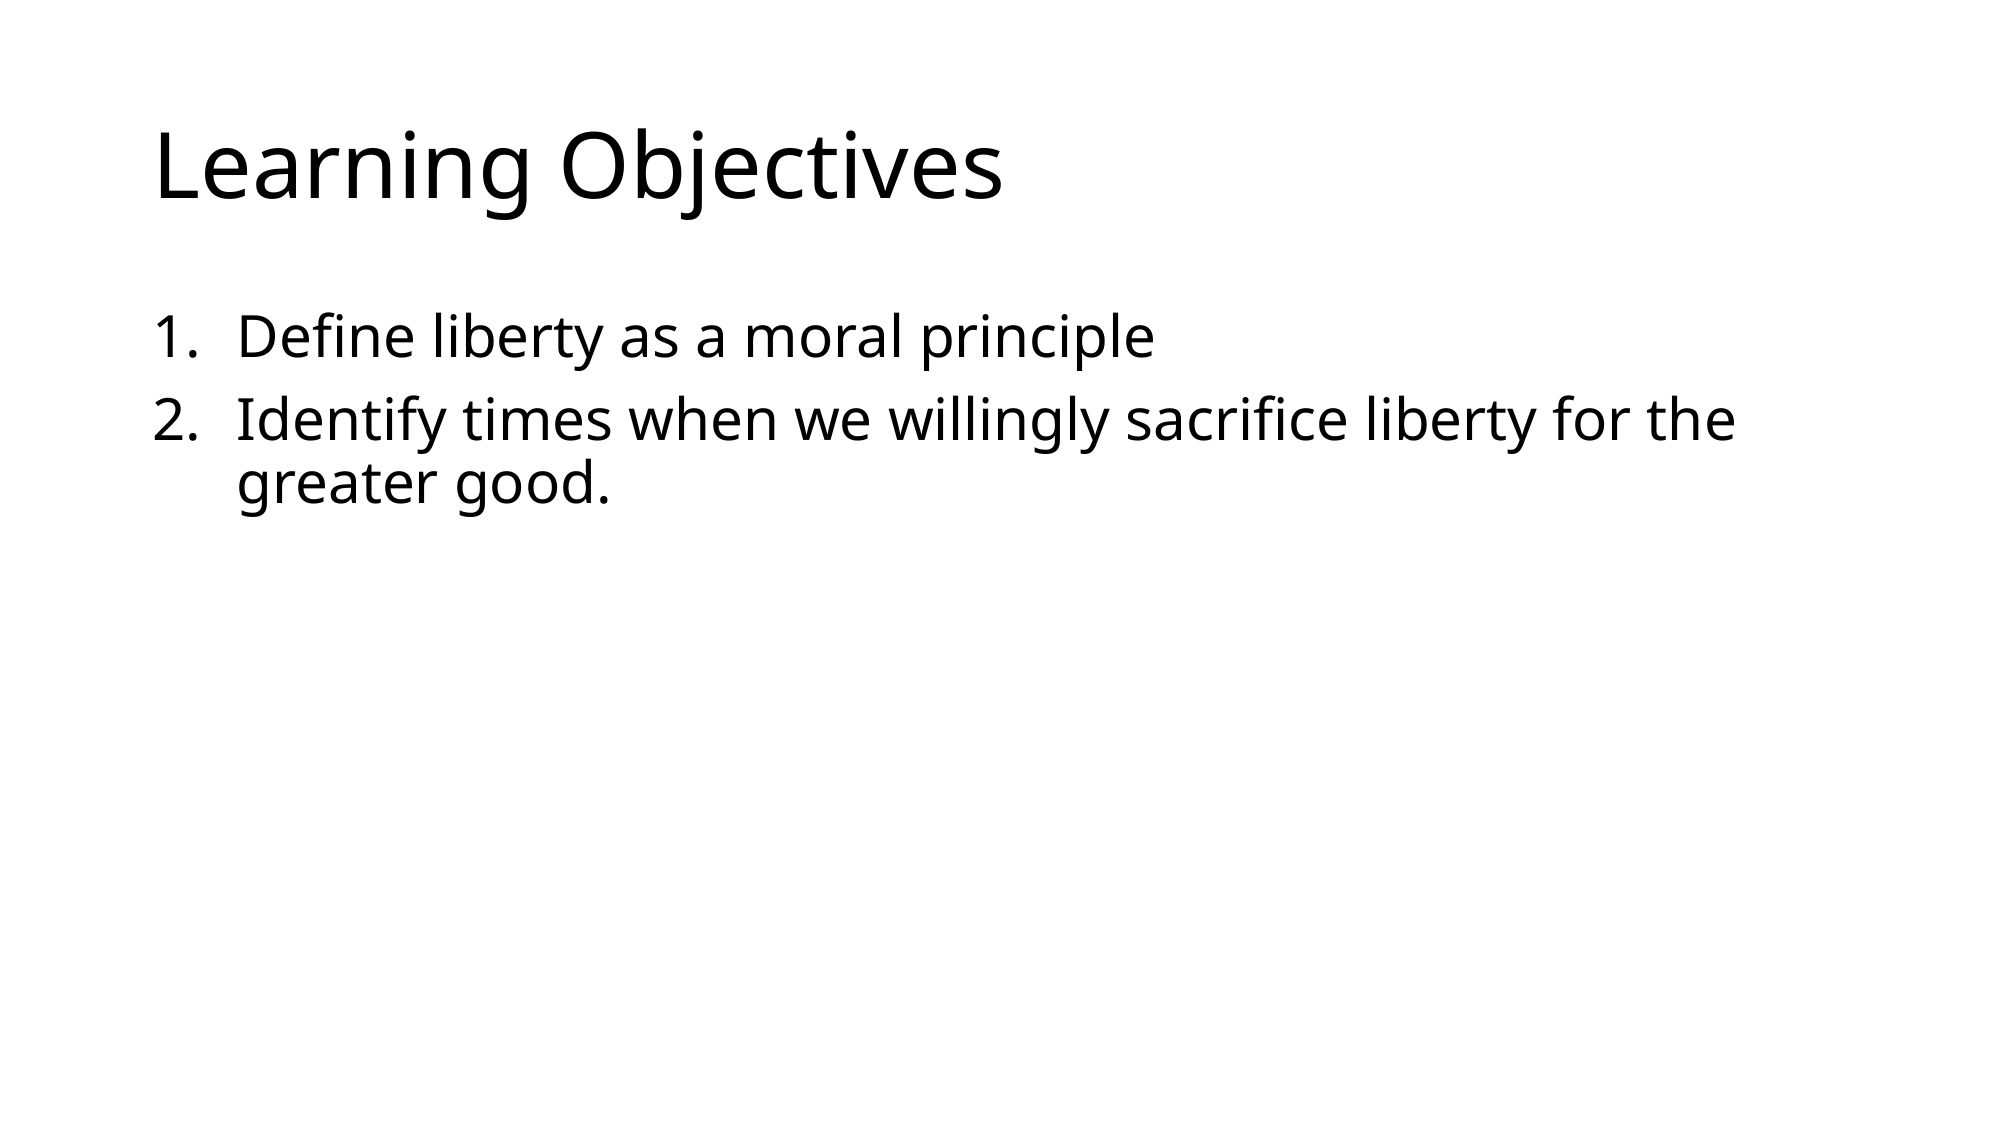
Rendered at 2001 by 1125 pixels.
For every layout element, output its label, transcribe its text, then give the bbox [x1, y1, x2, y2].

list Define liberty as a moral principle Identify times when we willingly sacrifice liberty for the greater good. [137, 299, 1863, 1014]
title Learning Objectives [137, 59, 1863, 278]
